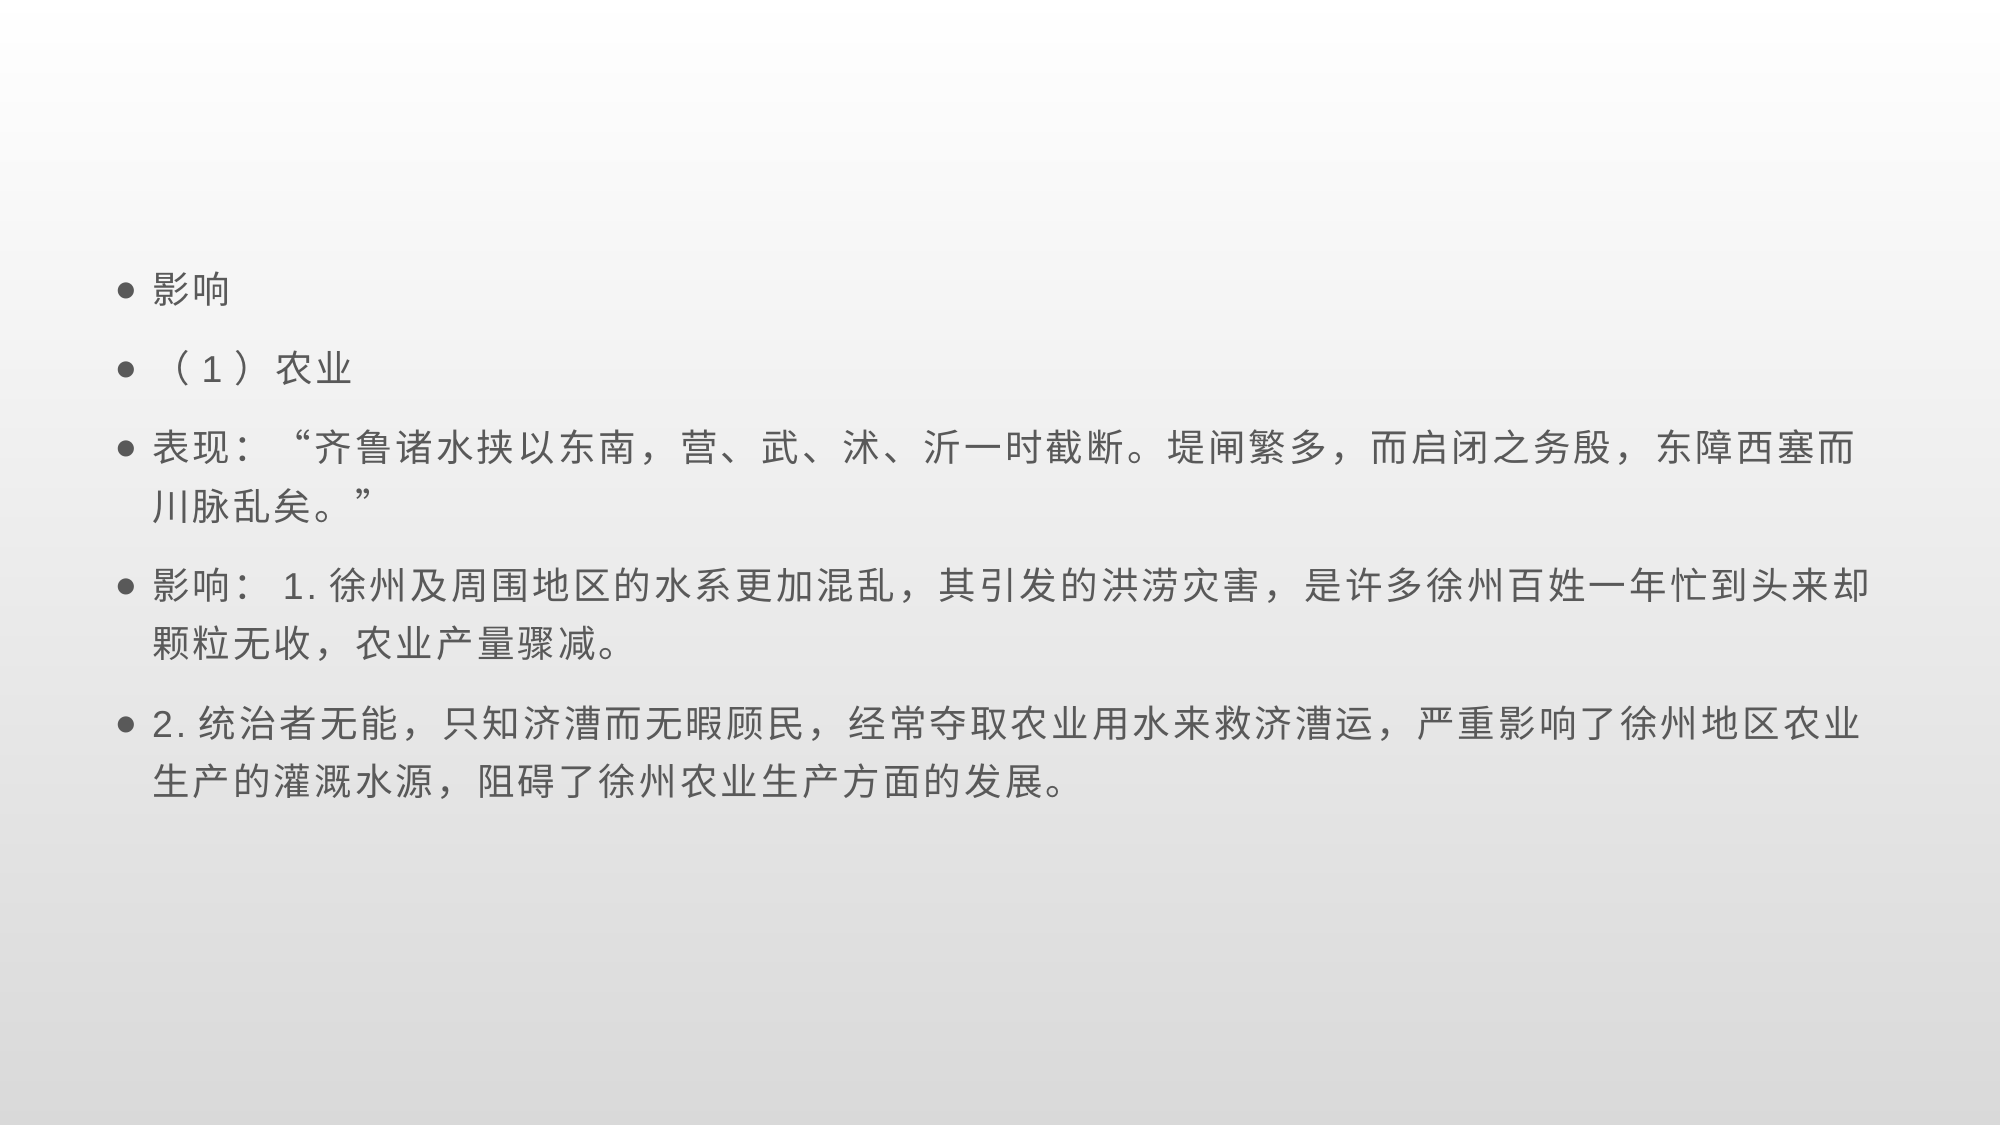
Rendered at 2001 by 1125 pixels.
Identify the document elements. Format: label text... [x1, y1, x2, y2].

list 影响 （1）农业 表现：“齐鲁诸水挟以东南，营、武、沭、沂一时截断。堤闸繁多，而启闭之务殷，东障西塞而川脉乱矣。” 影响：1.徐州及周围地区的水系更加混乱，其引发的洪涝灾害，是许多徐州百姓一年忙到头来却颗粒无收，农业产量骤减。 2.统治者无能，只知济漕而无暇顾民，经常夺取农业用水来救济漕运，严重影响了徐州地区农业生产的灌溉水源，阻碍了徐州农业生产方面的发展。 [99, 244, 1900, 1026]
